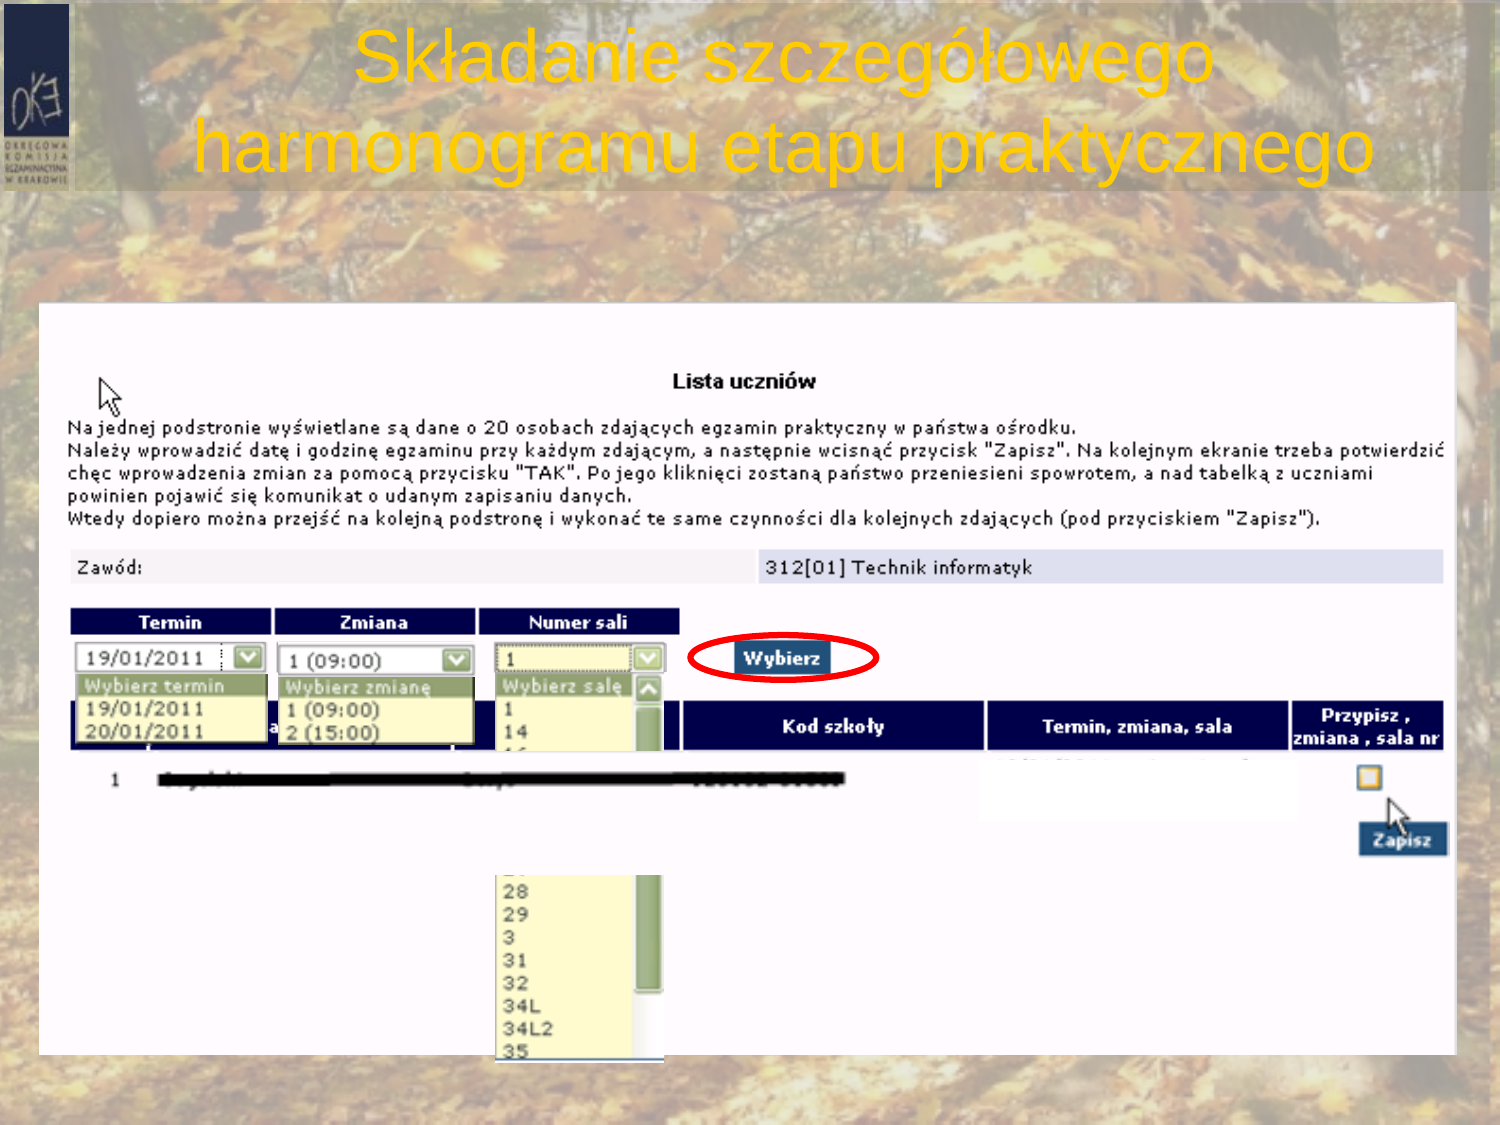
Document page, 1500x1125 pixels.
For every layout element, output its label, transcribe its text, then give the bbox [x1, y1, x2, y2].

picture [39, 301, 1458, 1063]
title Składanie szczegółowego harmonogramu etapu praktycznego [74, 3, 1495, 192]
